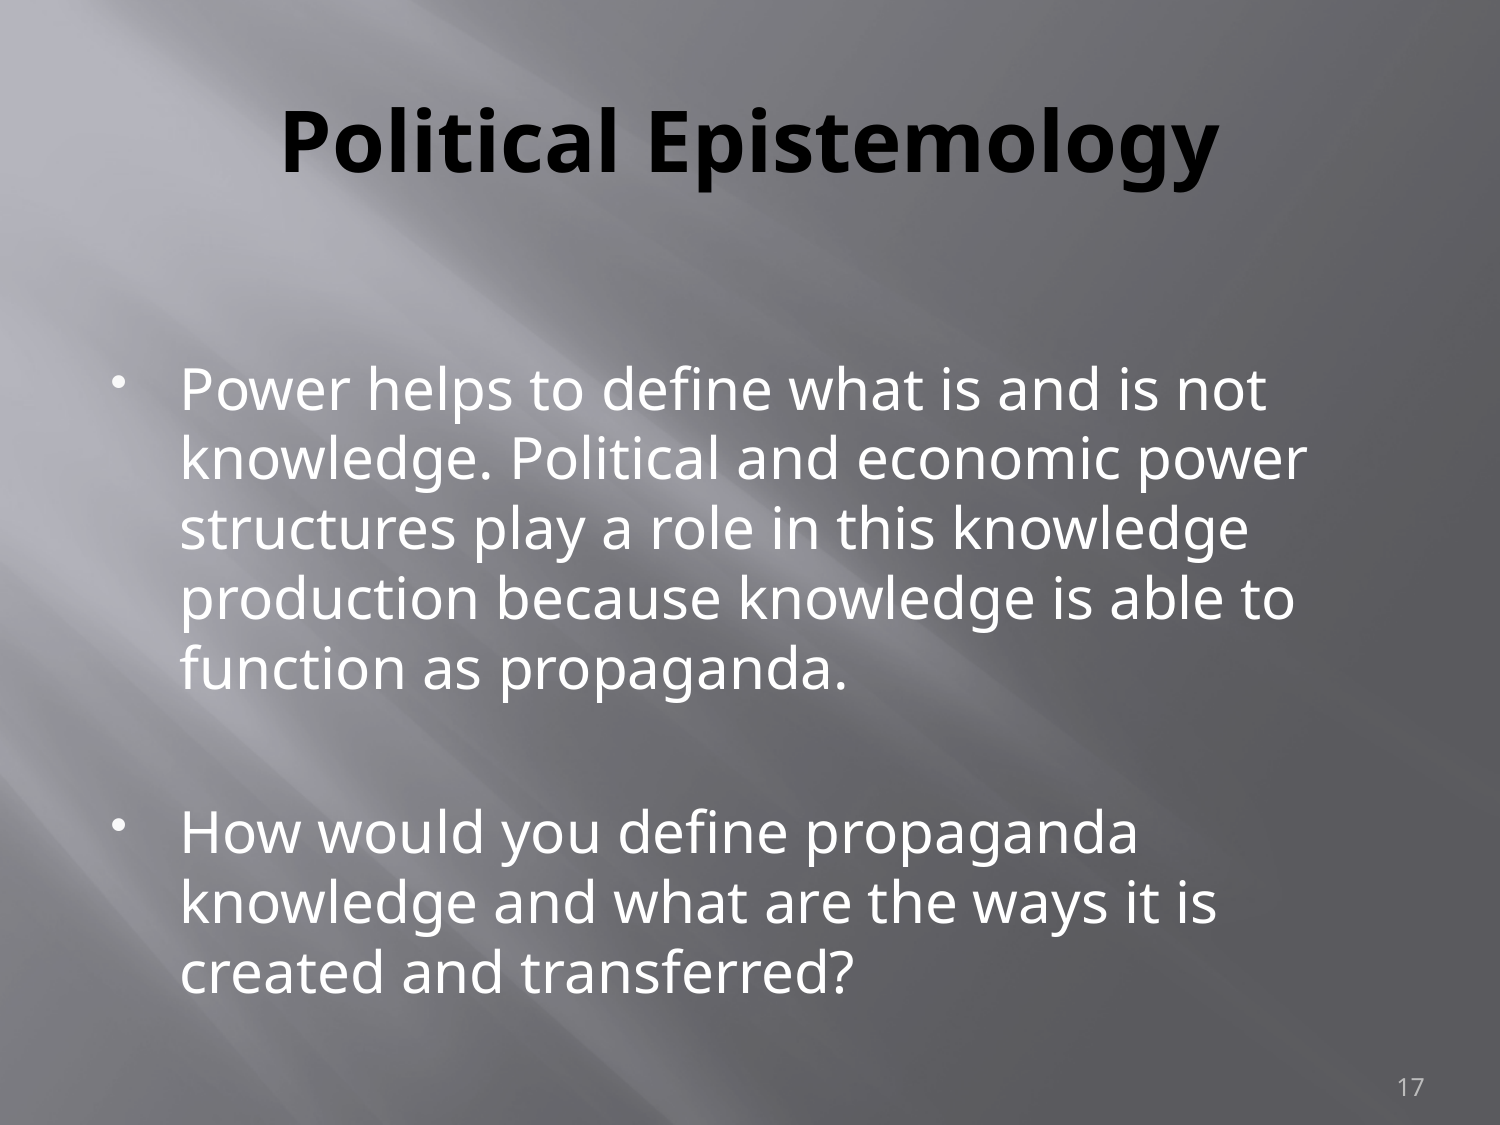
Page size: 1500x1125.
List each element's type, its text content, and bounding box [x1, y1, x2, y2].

title Political Epistemology [75, 45, 1425, 233]
slide_number 17 [1299, 1052, 1425, 1113]
list Power helps to define what is and is not knowledge. Political and economic power structures play a role in this knowledge production because knowledge is able to function as propaganda. How would you define propaganda knowledge and what are the ways it is created and transferred? [75, 262, 1425, 1035]
